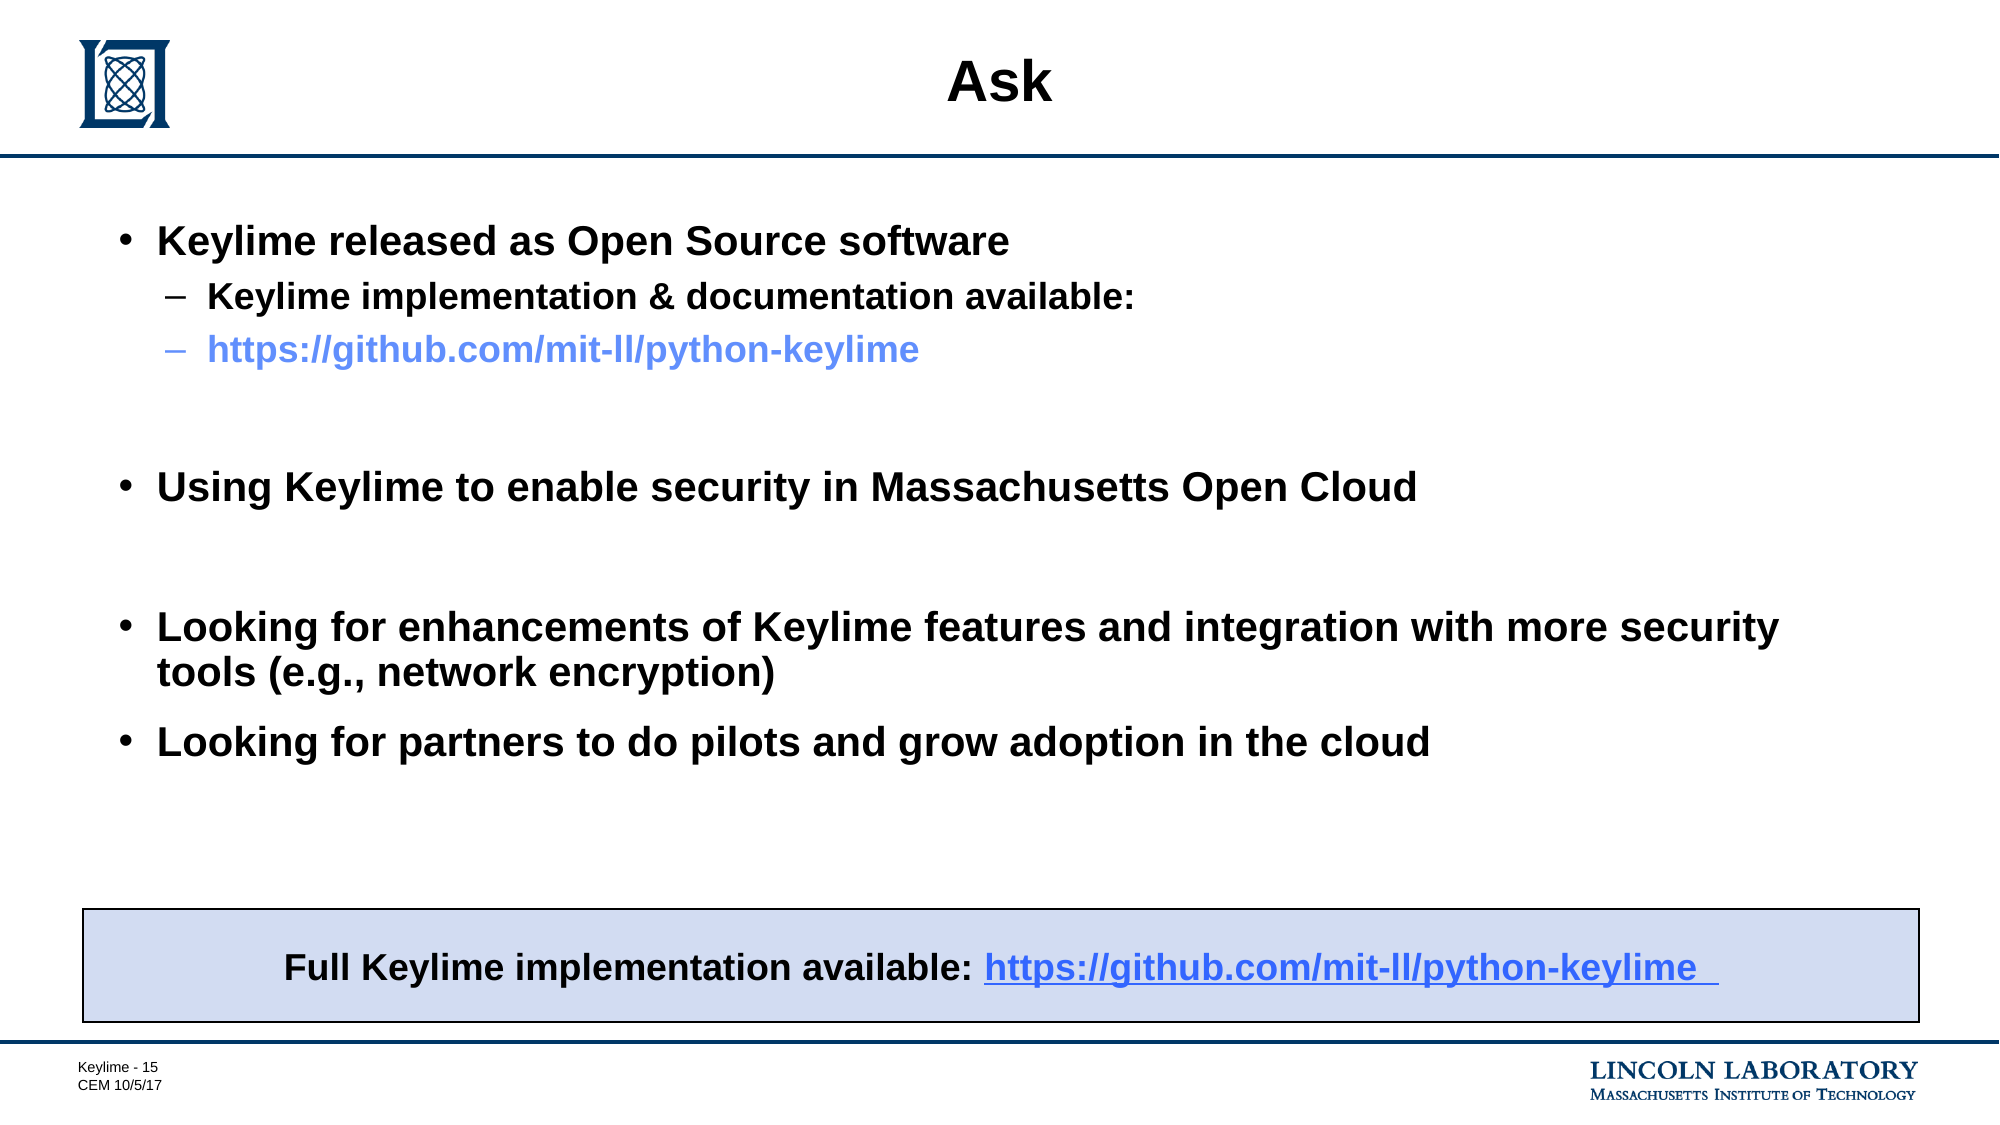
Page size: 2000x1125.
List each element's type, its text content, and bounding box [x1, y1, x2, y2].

title Ask [205, 16, 1794, 151]
picture [1588, 1061, 1918, 1100]
list Keylime released as Open Source software Keylime implementation & documentation available: https://github.com/mit-ll/python-keylime Using Keylime to enable security in Massachusetts Open Cloud Looking for enhancements of Keylime features and integration with more security tools (e.g., network encryption) Looking for partners to do pilots and grow adoption in the cloud [103, 212, 1895, 908]
text_box Full Keylime implementation available: https://github.com/mit-ll/python-keylime [83, 908, 1920, 1022]
picture [79, 40, 170, 128]
